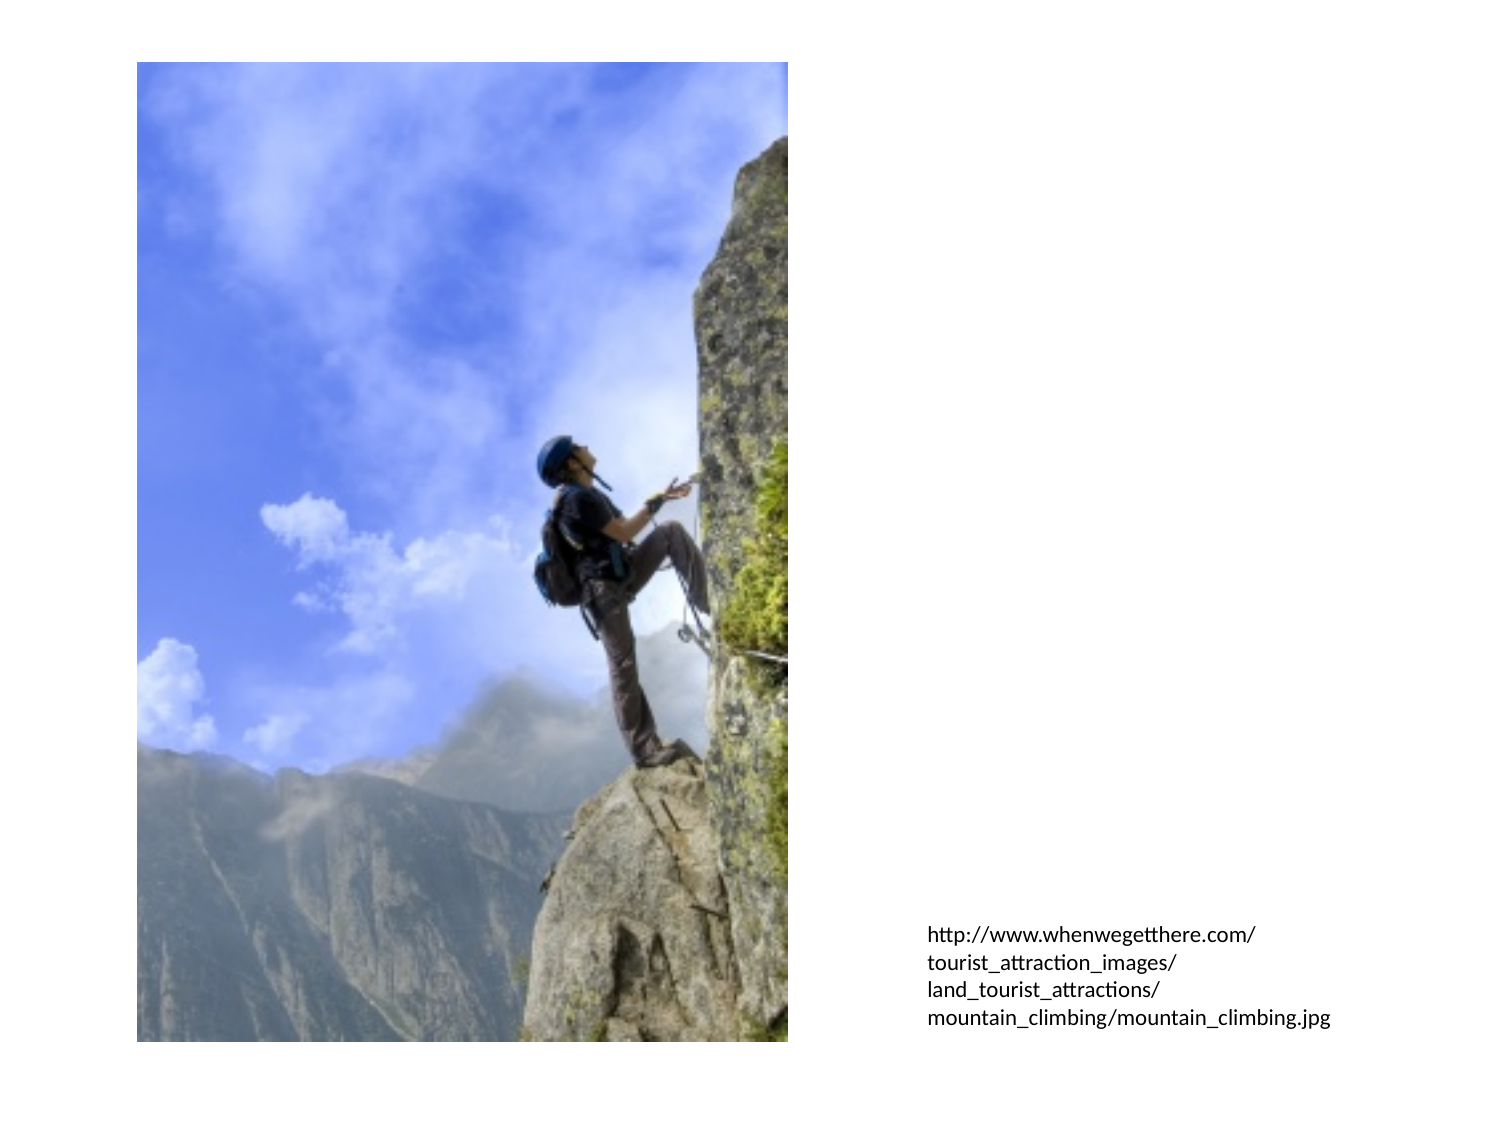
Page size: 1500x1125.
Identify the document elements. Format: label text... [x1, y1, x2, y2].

text_box http://www.whenwegetthere.com/tourist_attraction_images/land_tourist_attractions/mountain_climbing/mountain_climbing.jpg [912, 912, 1375, 1038]
picture [137, 62, 788, 1042]
